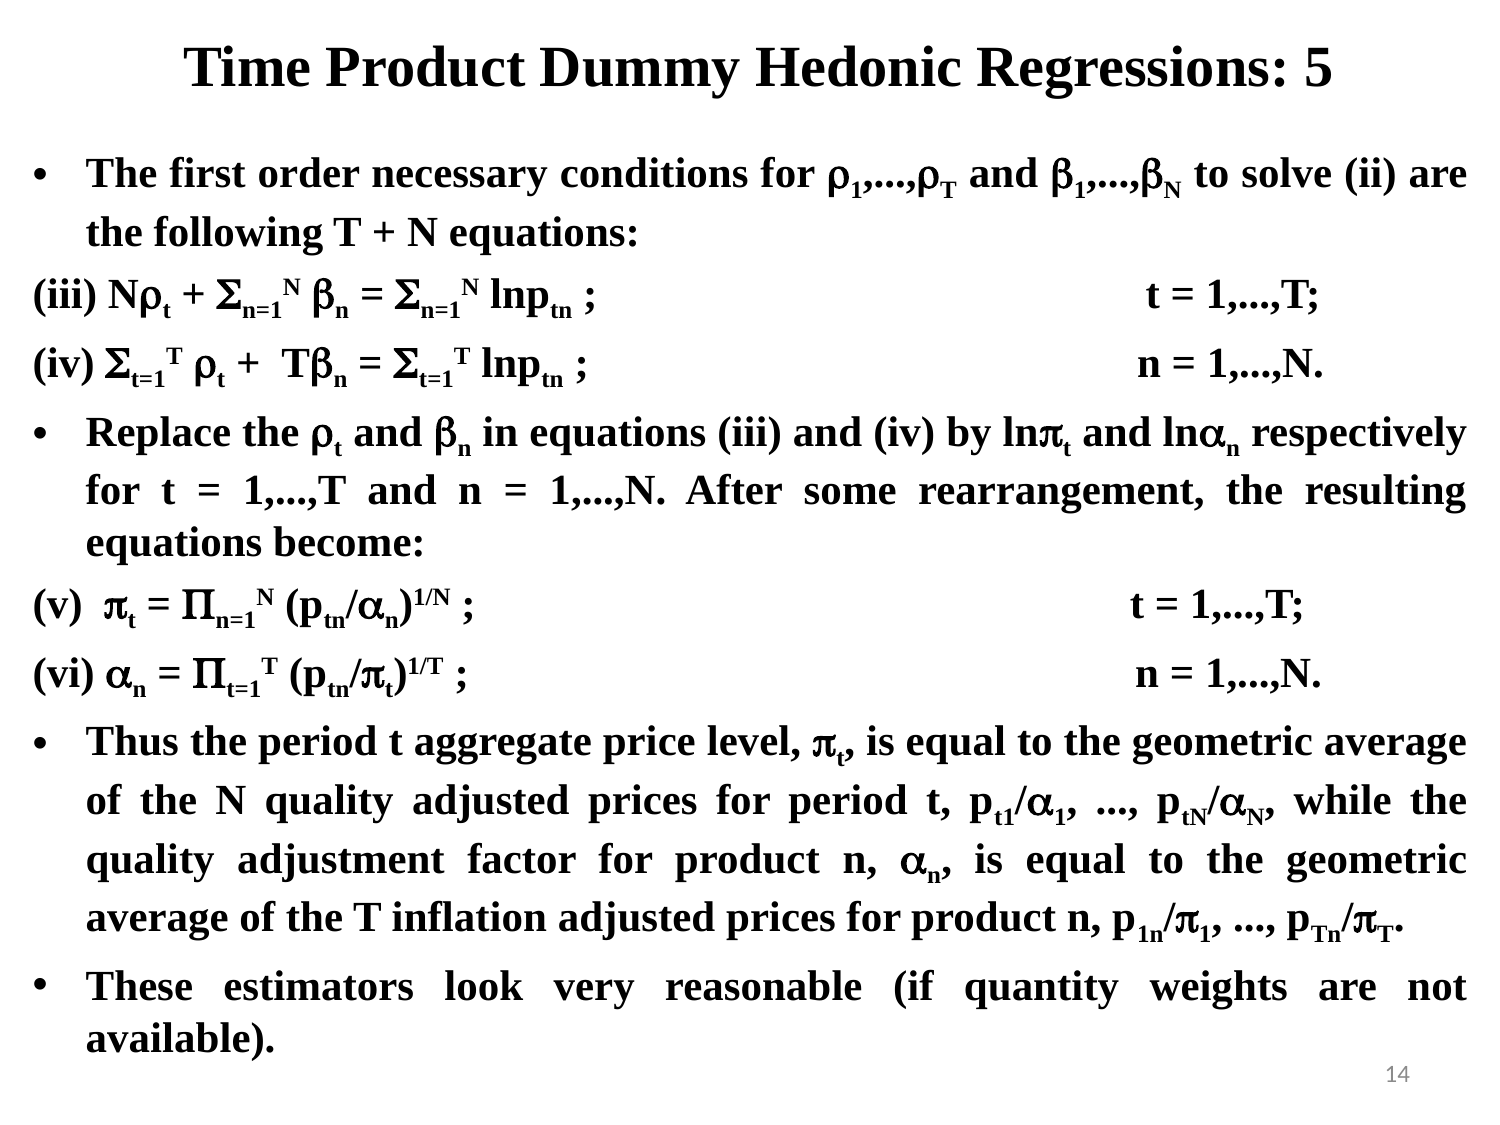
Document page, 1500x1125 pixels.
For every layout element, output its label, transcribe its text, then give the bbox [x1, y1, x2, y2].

title Time Product Dummy Hedonic Regressions: 5 [17, 0, 1500, 126]
slide_number 14 [1074, 1042, 1425, 1103]
list The first order necessary conditions for 1,...,T and 1,...,N to solve (ii) are the following T + N equations: (iii) Nt + n=1N n = n=1N lnptn ; t = 1,...,T; (iv) t=1T t + Tn = t=1T lnptn ; n = 1,...,N. Replace the t and n in equations (iii) and (iv) by lnt and lnn respectively for t = 1,...,T and n = 1,...,N. After some rearrangement, the resulting equations become: (v) t = n=1N (ptn/n)1/N ; t = 1,...,T; (vi) n = t=1T (ptn/t)1/T ; n = 1,...,N. Thus the period t aggregate price level, t, is equal to the geometric average of the N quality adjusted prices for period t, pt1/1, ..., ptN/N, while the quality adjustment factor for product n, n, is equal to the geometric average of the T inflation adjusted prices for product n, p1n/1, ..., pTn/T. These estimators look very reasonable (if quantity weights are not available). [17, 137, 1483, 1106]
